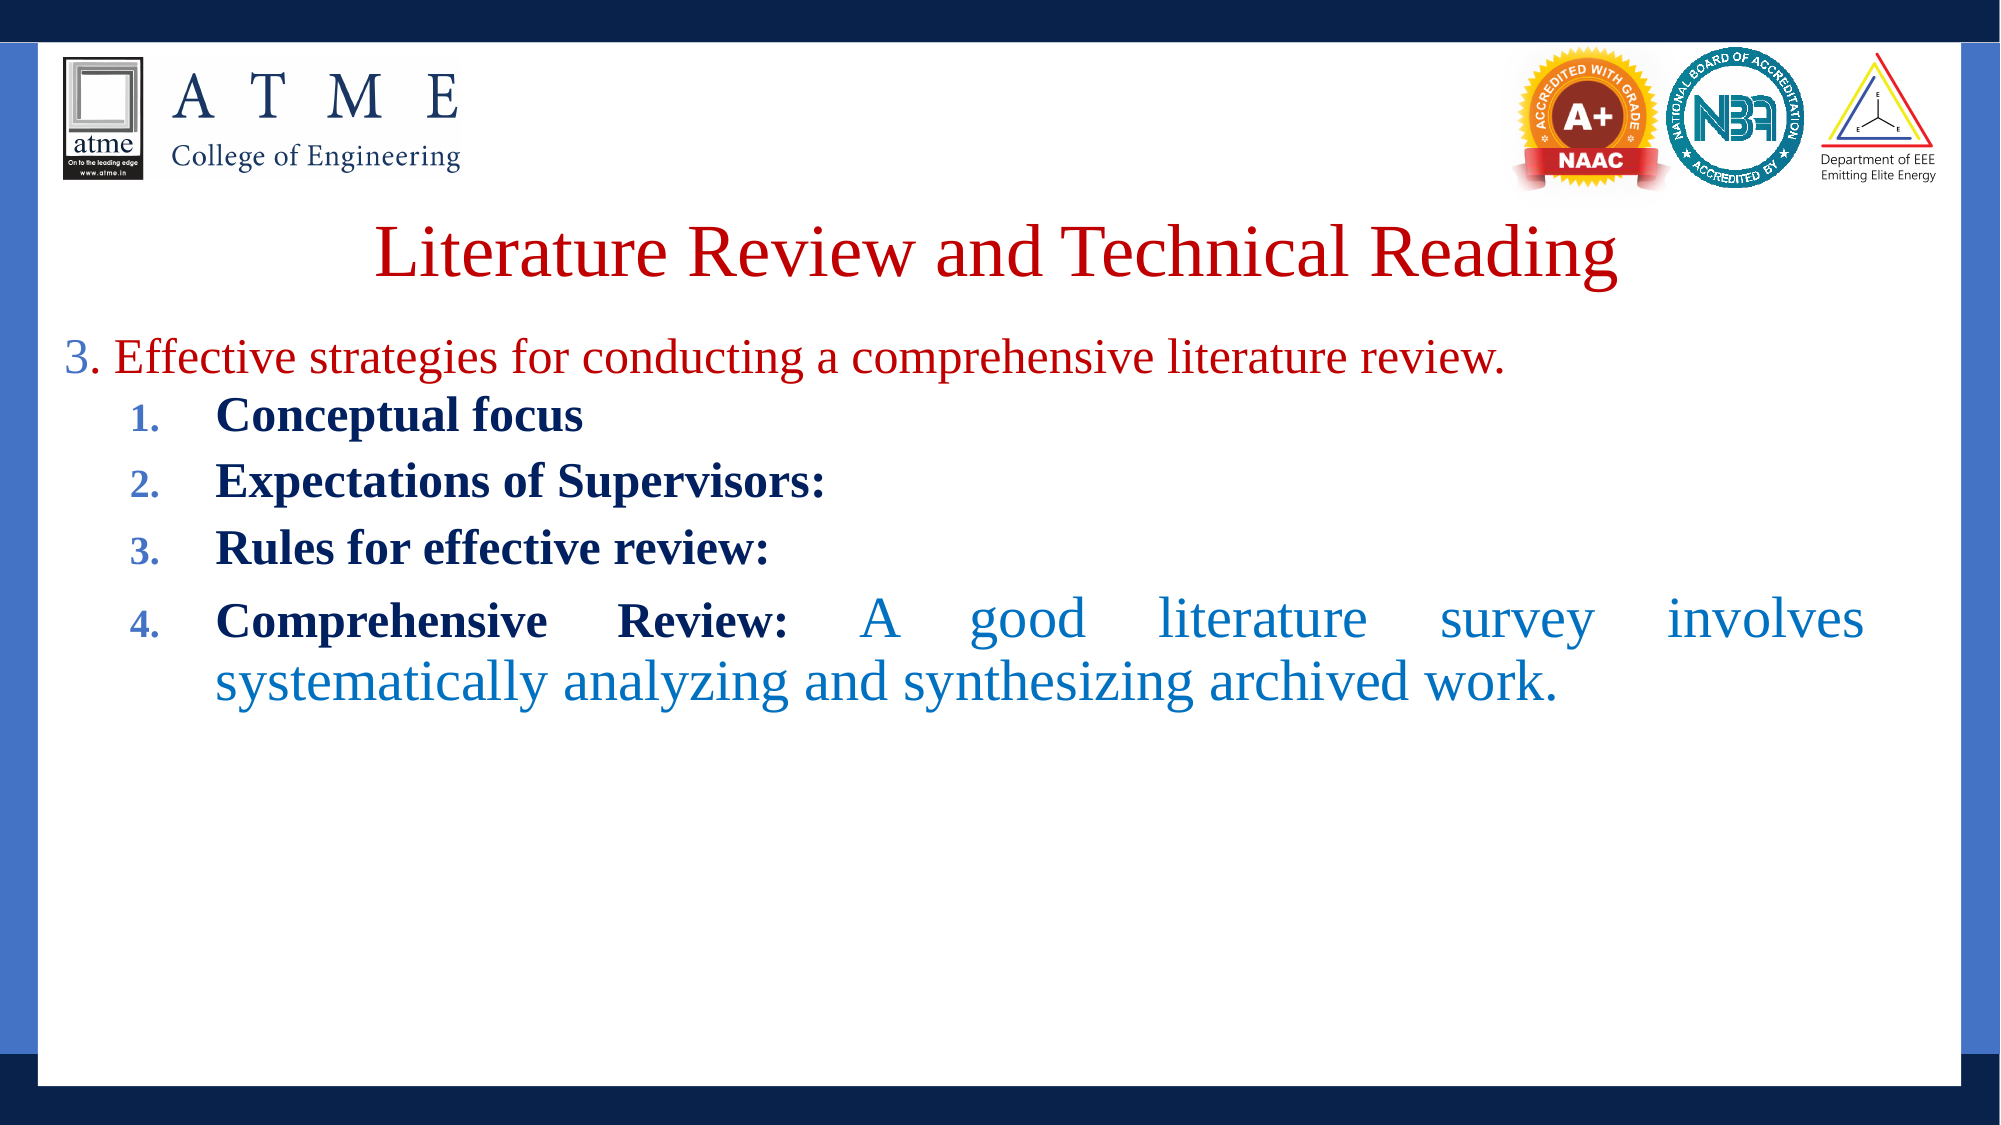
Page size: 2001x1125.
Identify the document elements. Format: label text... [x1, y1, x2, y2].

picture [1815, 49, 1939, 184]
picture [1666, 47, 1804, 99]
list 3. Effective strategies for conducting a comprehensive literature review. Conceptual focus Expectations of Supervisors: Rules for effective review: Comprehensive Review: A good literature survey involves systematically analyzing and synthesizing archived work. [49, 322, 1881, 756]
picture [63, 57, 461, 180]
title Literature Review and Technical Reading [187, 99, 1808, 322]
picture [1531, 60, 1651, 99]
picture [0, 0, 2000, 43]
picture [0, 1054, 2000, 1125]
